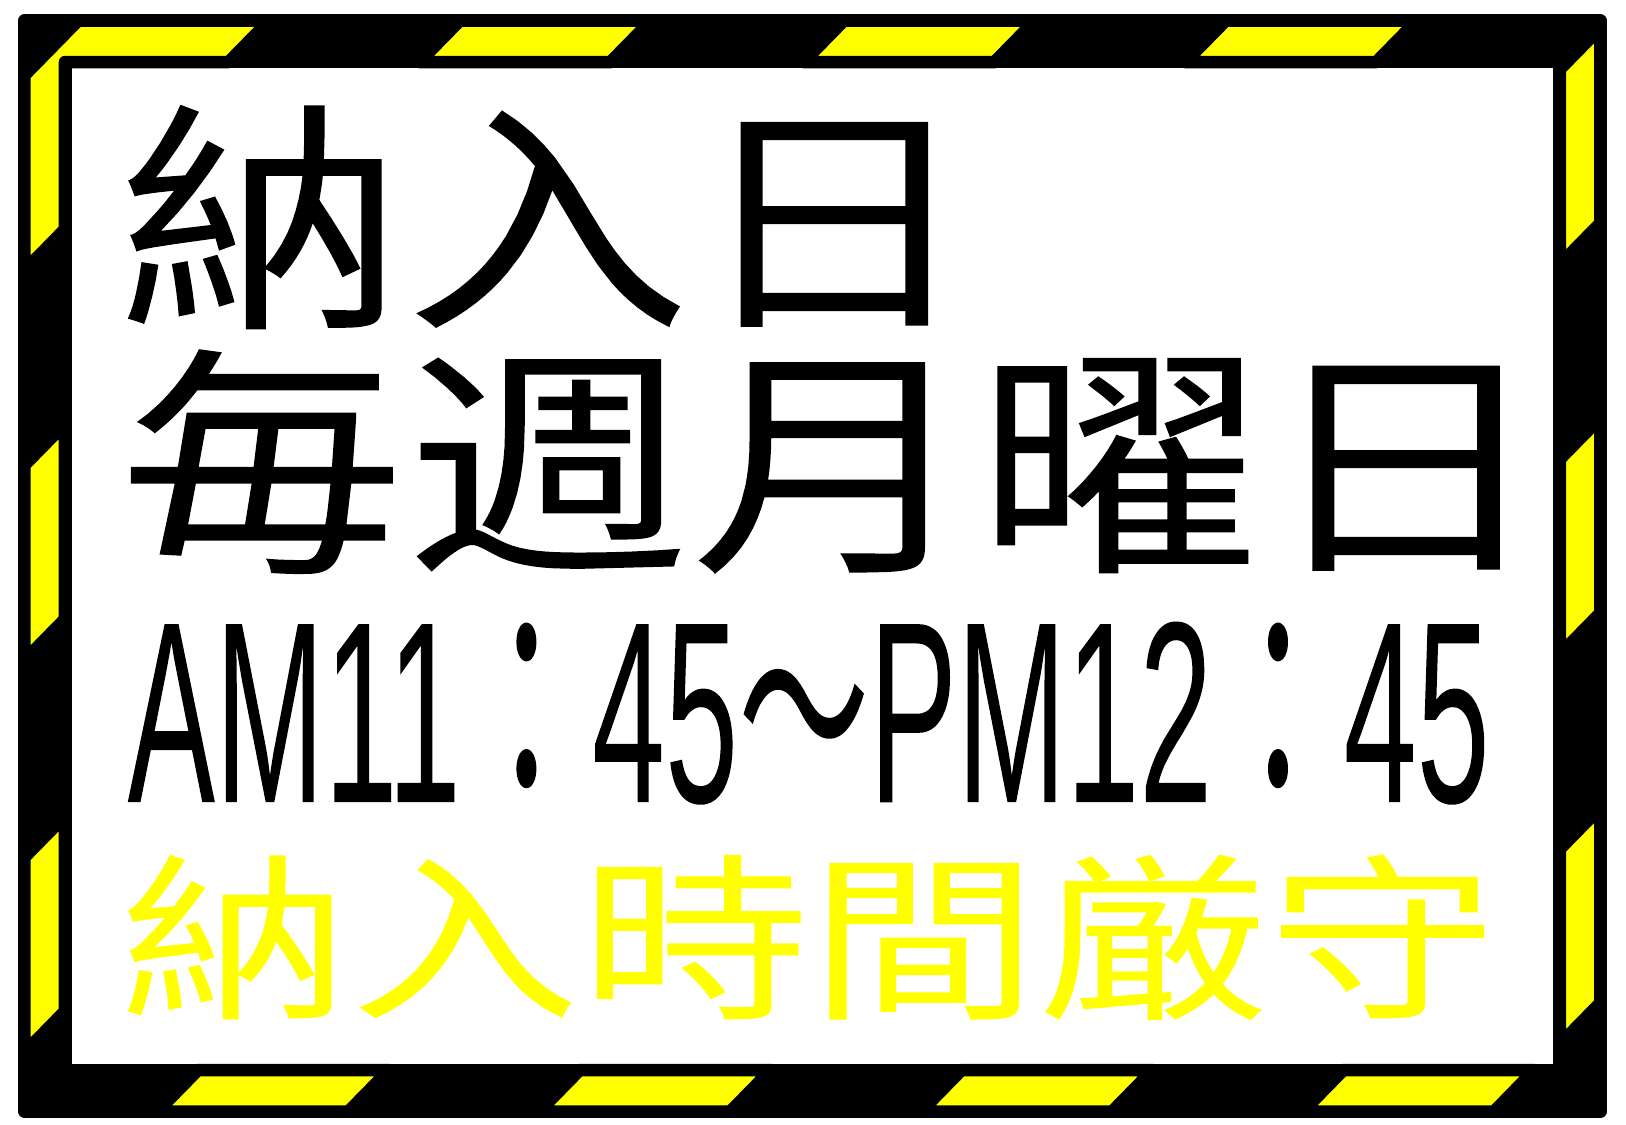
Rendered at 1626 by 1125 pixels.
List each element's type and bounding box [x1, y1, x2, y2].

text_box [127, 104, 1501, 1021]
text_box [24, 20, 1601, 1112]
